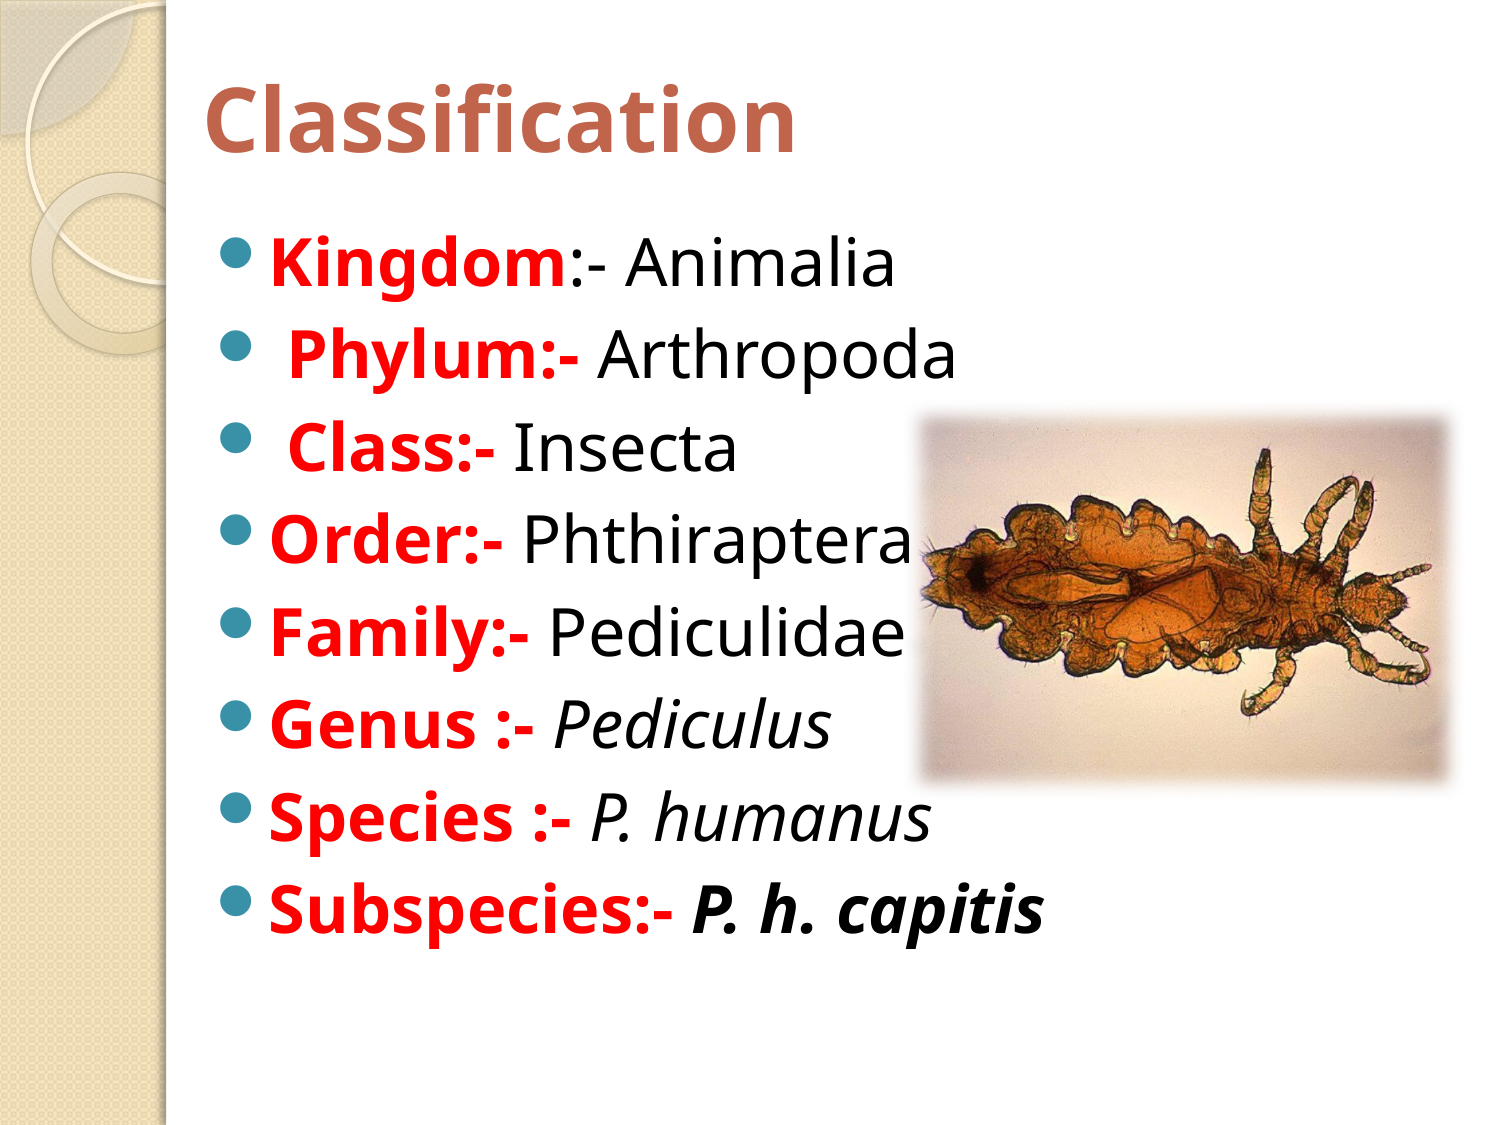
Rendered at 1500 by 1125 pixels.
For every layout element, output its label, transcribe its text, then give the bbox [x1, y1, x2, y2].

title Classification [187, 45, 1463, 188]
list Kingdom:- Animalia Phylum:- Arthropoda Class:- Insecta Order:- Phthiraptera Family:- Pediculidae Genus :- Pediculus Species :- P. humanus Subspecies:- P. h. capitis [187, 212, 1463, 1100]
picture [901, 399, 1466, 801]
